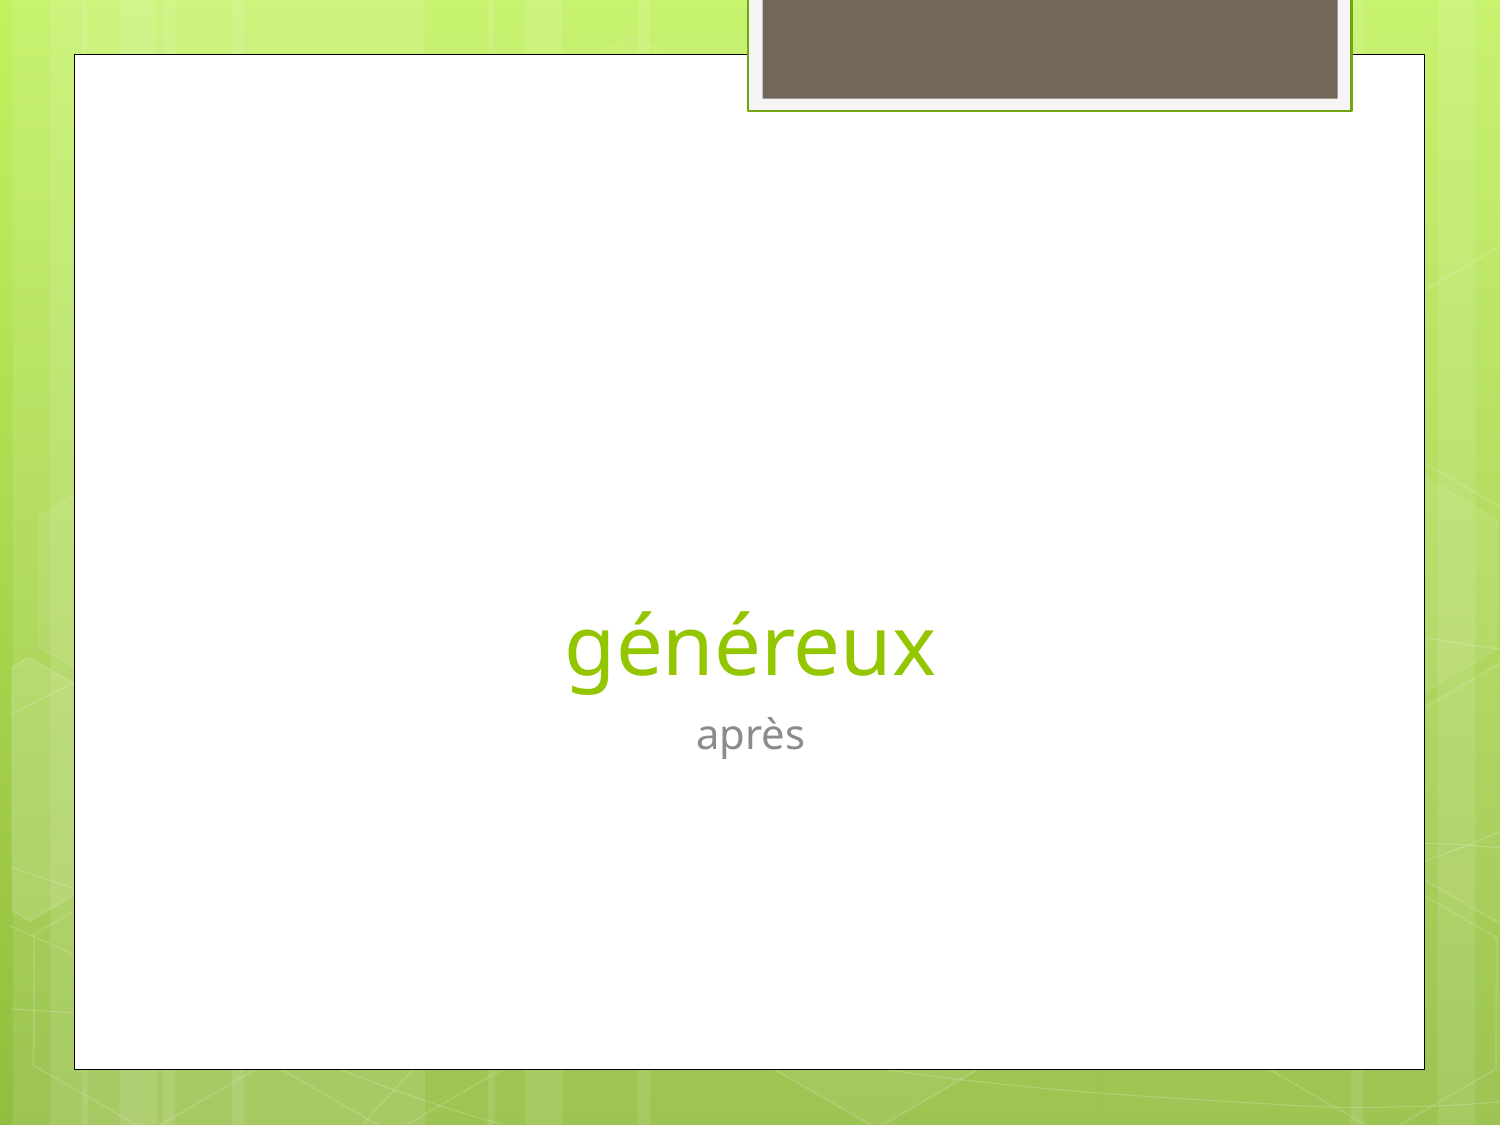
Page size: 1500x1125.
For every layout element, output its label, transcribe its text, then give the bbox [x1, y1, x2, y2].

list après [206, 699, 1296, 950]
title généreux [206, 475, 1296, 699]
